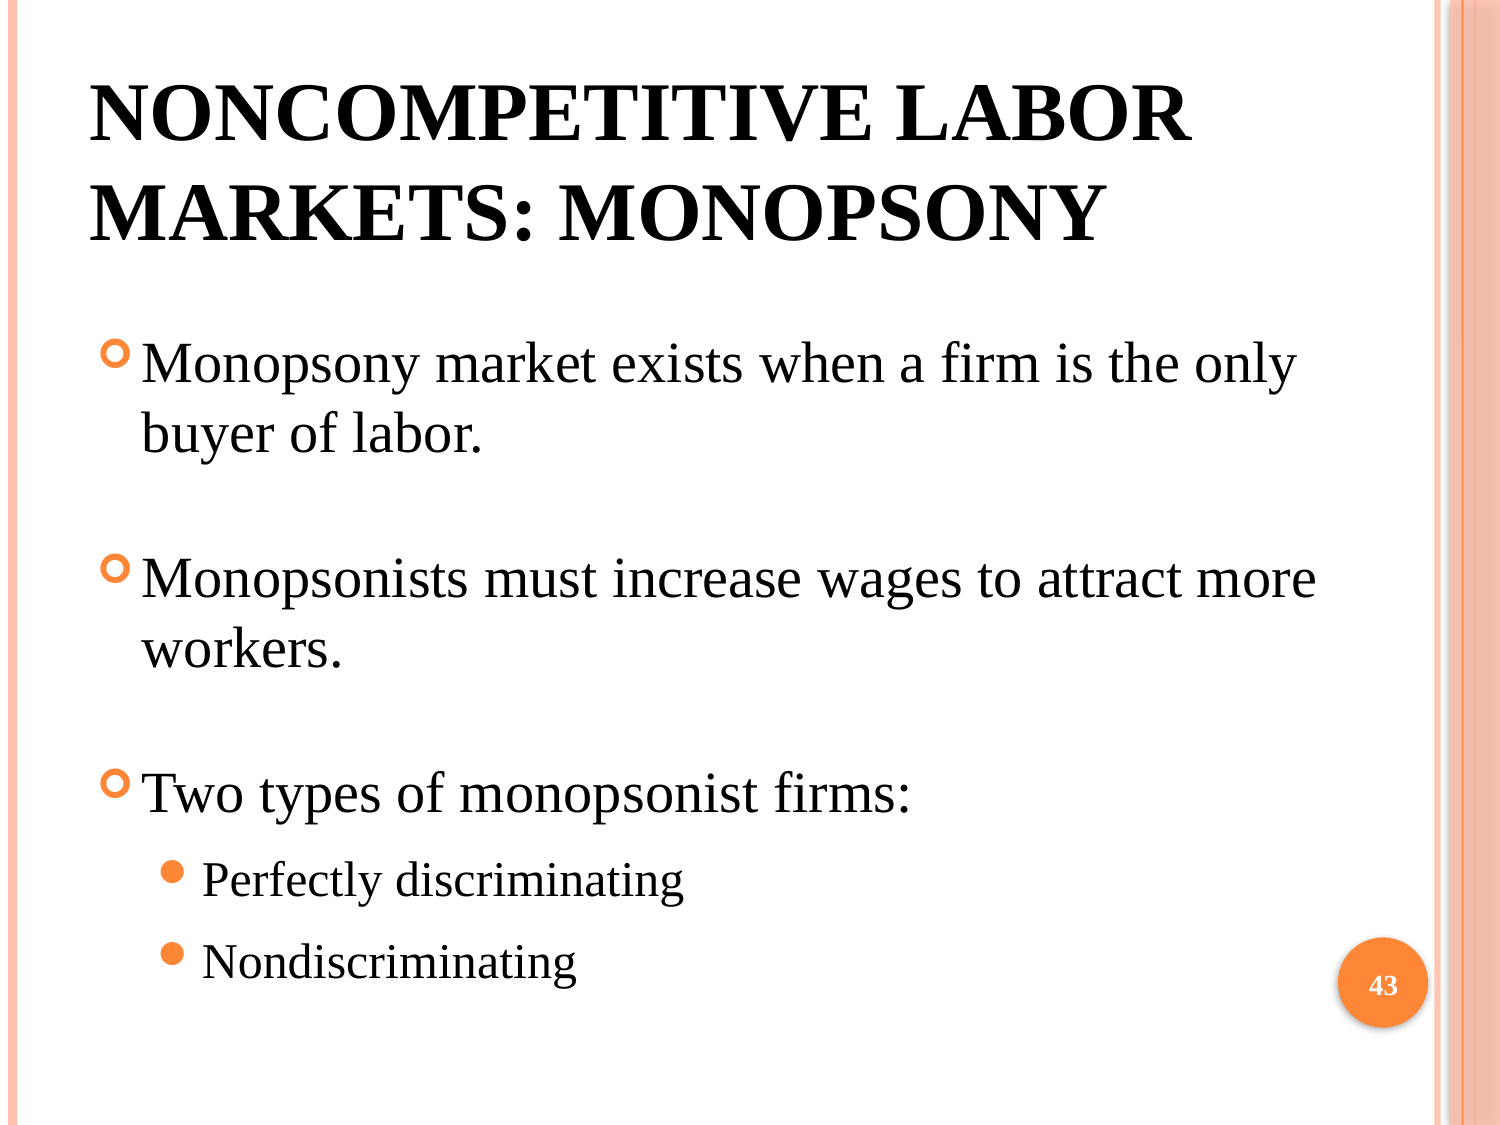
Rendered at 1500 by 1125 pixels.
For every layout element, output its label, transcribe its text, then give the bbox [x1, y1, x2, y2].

slide_number 43 [1333, 940, 1434, 1026]
list Monopsony market exists when a firm is the only buyer of labor. Monopsonists must increase wages to attract more workers. Two types of monopsonist firms: Perfectly discriminating Nondiscriminating [81, 316, 1433, 1032]
title Noncompetitive Labor Markets: Monopsony [75, 45, 1300, 270]
